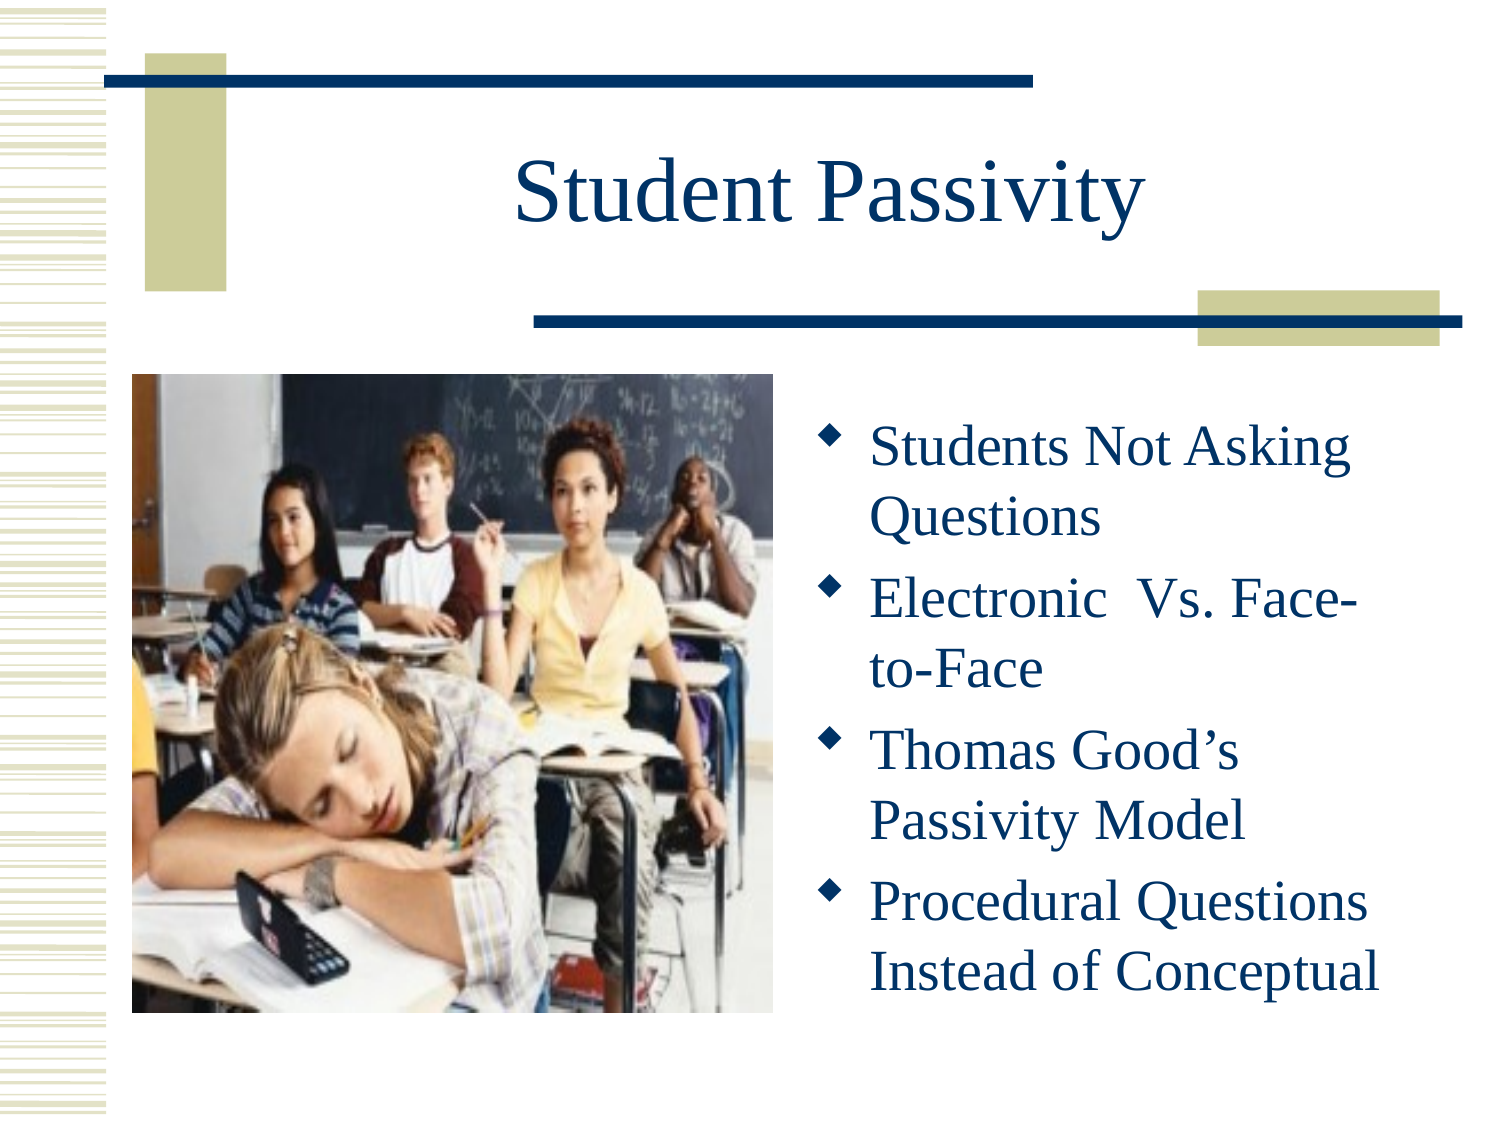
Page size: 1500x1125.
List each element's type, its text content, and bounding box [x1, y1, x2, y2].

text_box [132, 374, 774, 1013]
title Student Passivity [224, 99, 1436, 288]
list Students Not Asking Questions Electronic Vs. Face-to-Face Thomas Good’s Passivity Model Procedural Questions Instead of Conceptual [797, 399, 1439, 1038]
